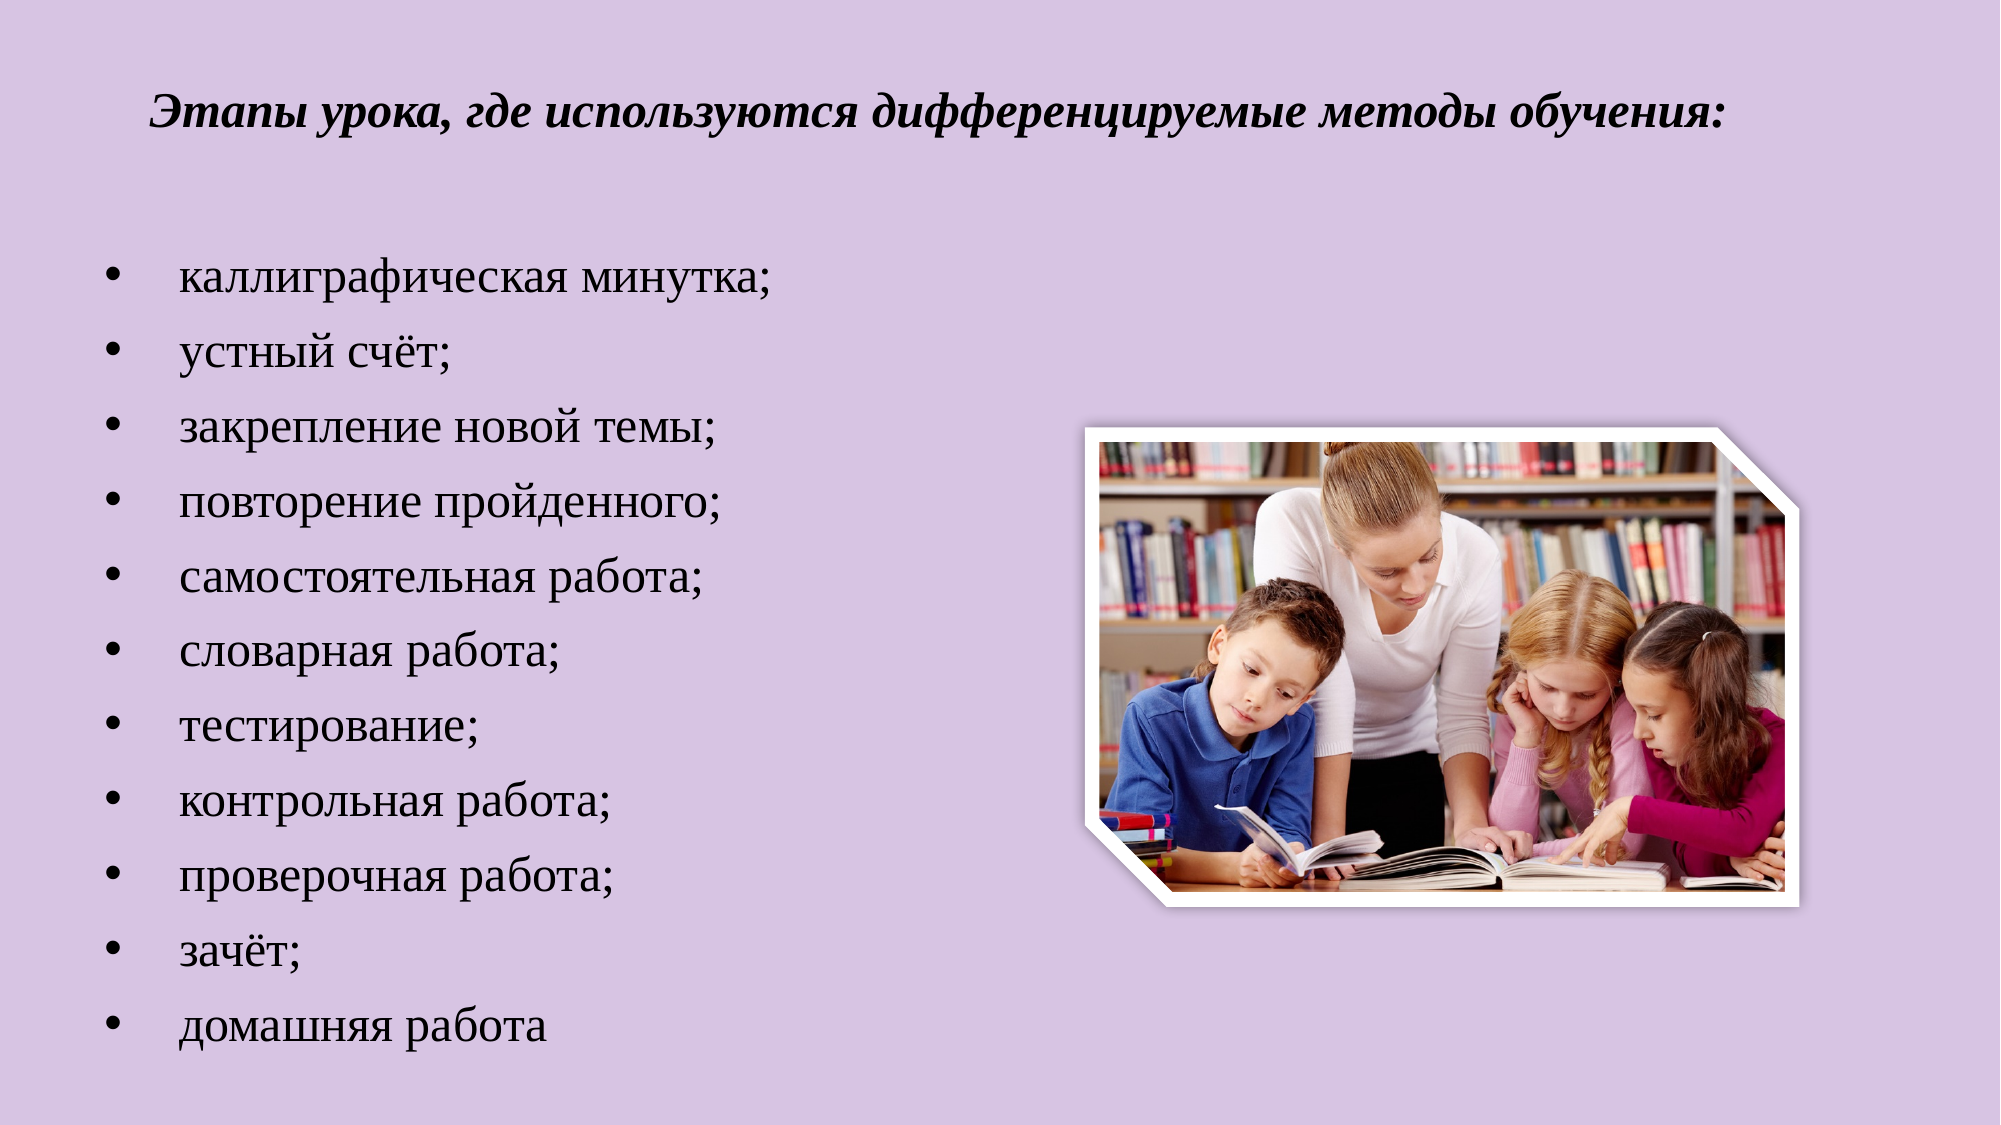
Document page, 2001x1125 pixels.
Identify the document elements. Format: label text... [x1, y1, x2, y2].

subtitle каллиграфическая минутка; устный счёт; закрепление новой темы; повторение пройденного; самостоятельная работа; словарная работа; тестирование; контрольная работа; проверочная работа; зачёт; домашняя работа [89, 242, 1750, 1093]
picture [1092, 434, 1793, 900]
title Этапы урока, где используются дифференцируемые методы обучения: [54, 25, 1824, 147]
